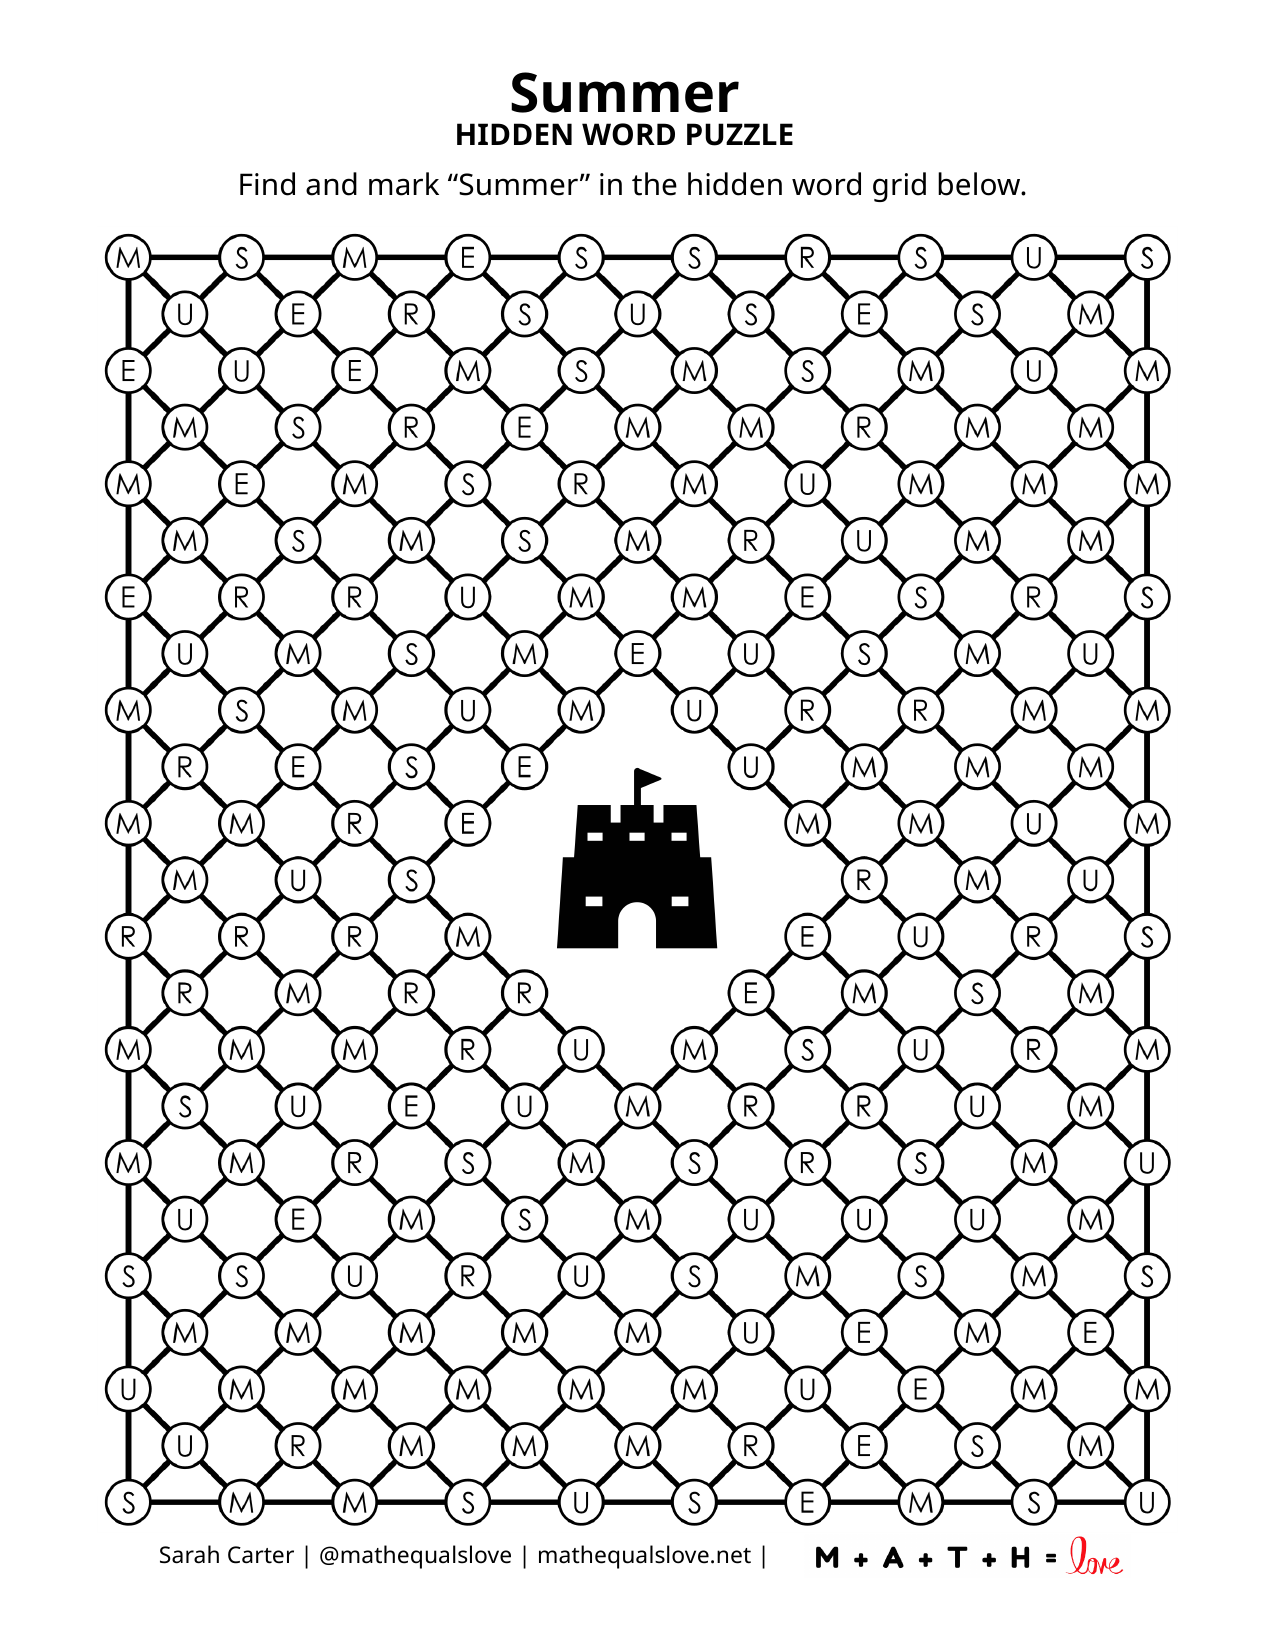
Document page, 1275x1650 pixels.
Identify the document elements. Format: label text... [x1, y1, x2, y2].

text_box Find and mark “Summer” in the hidden word grid below. [110, 158, 1165, 209]
picture [97, 226, 1178, 1533]
text_box HIDDEN WORD PUZZLE [319, 108, 930, 159]
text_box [143, 1533, 1132, 1579]
text_box Summer [302, 57, 947, 124]
